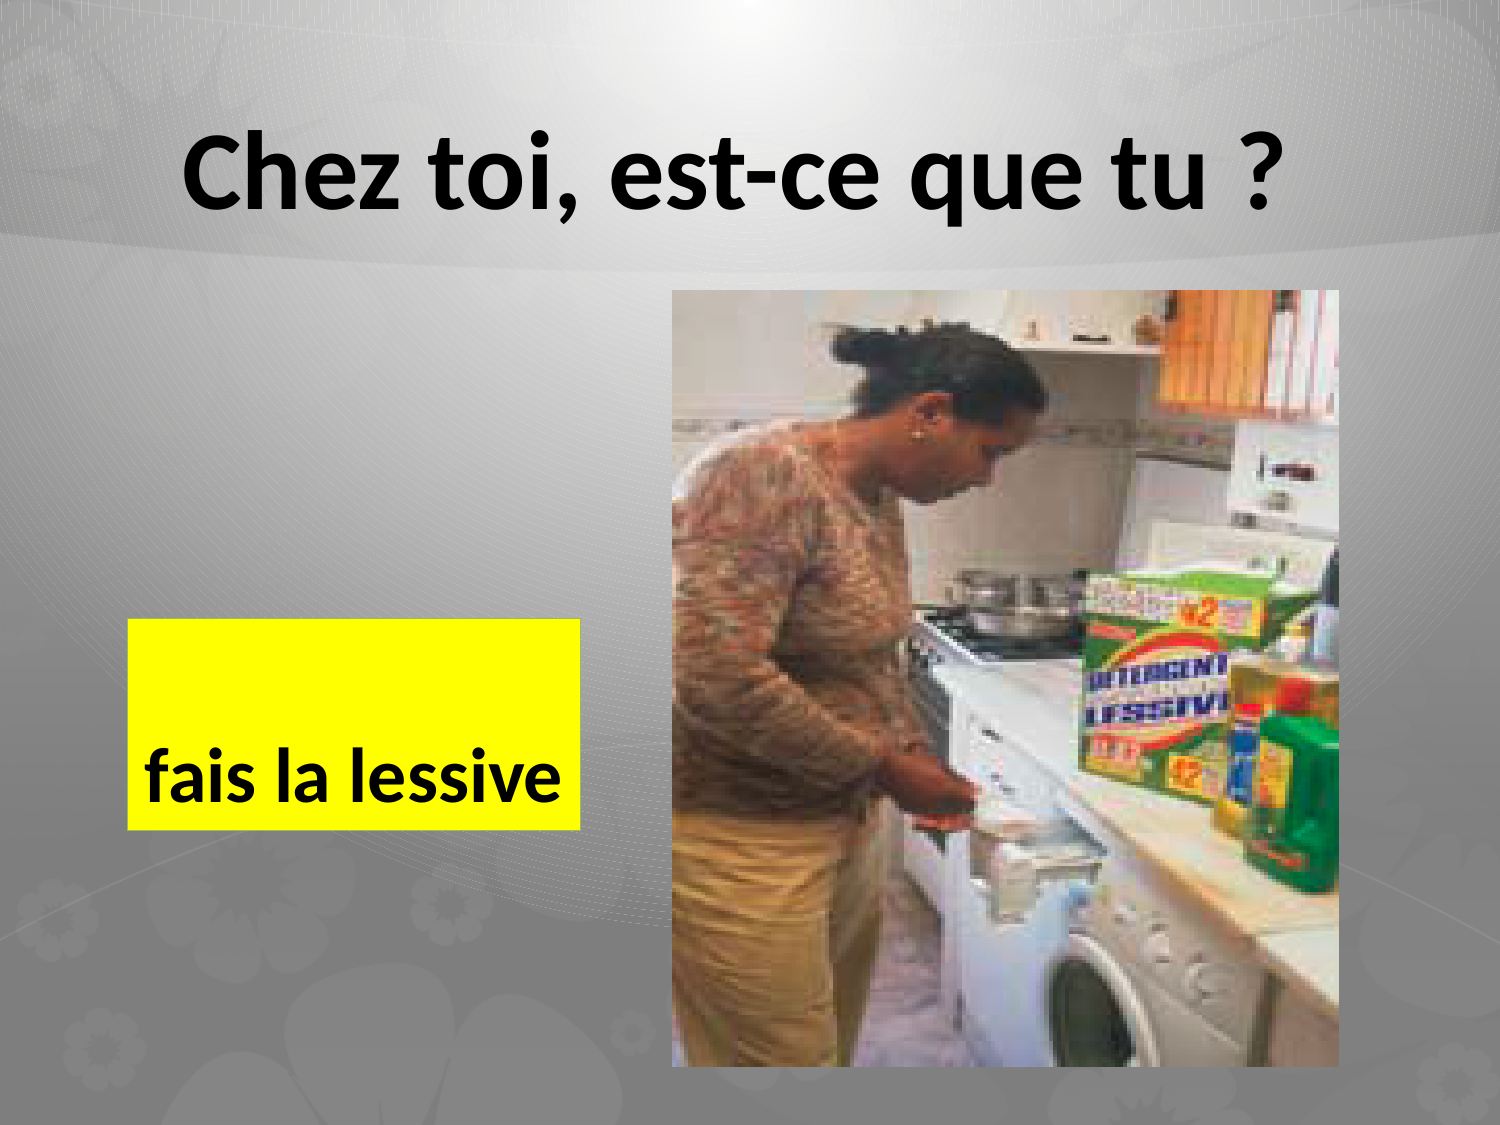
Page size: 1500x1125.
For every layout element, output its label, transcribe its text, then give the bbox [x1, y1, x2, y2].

picture [0, 0, 1500, 1125]
subtitle fais la lessive [127, 618, 581, 831]
title Chez toi, est-ce que tu ? [126, 41, 1371, 244]
